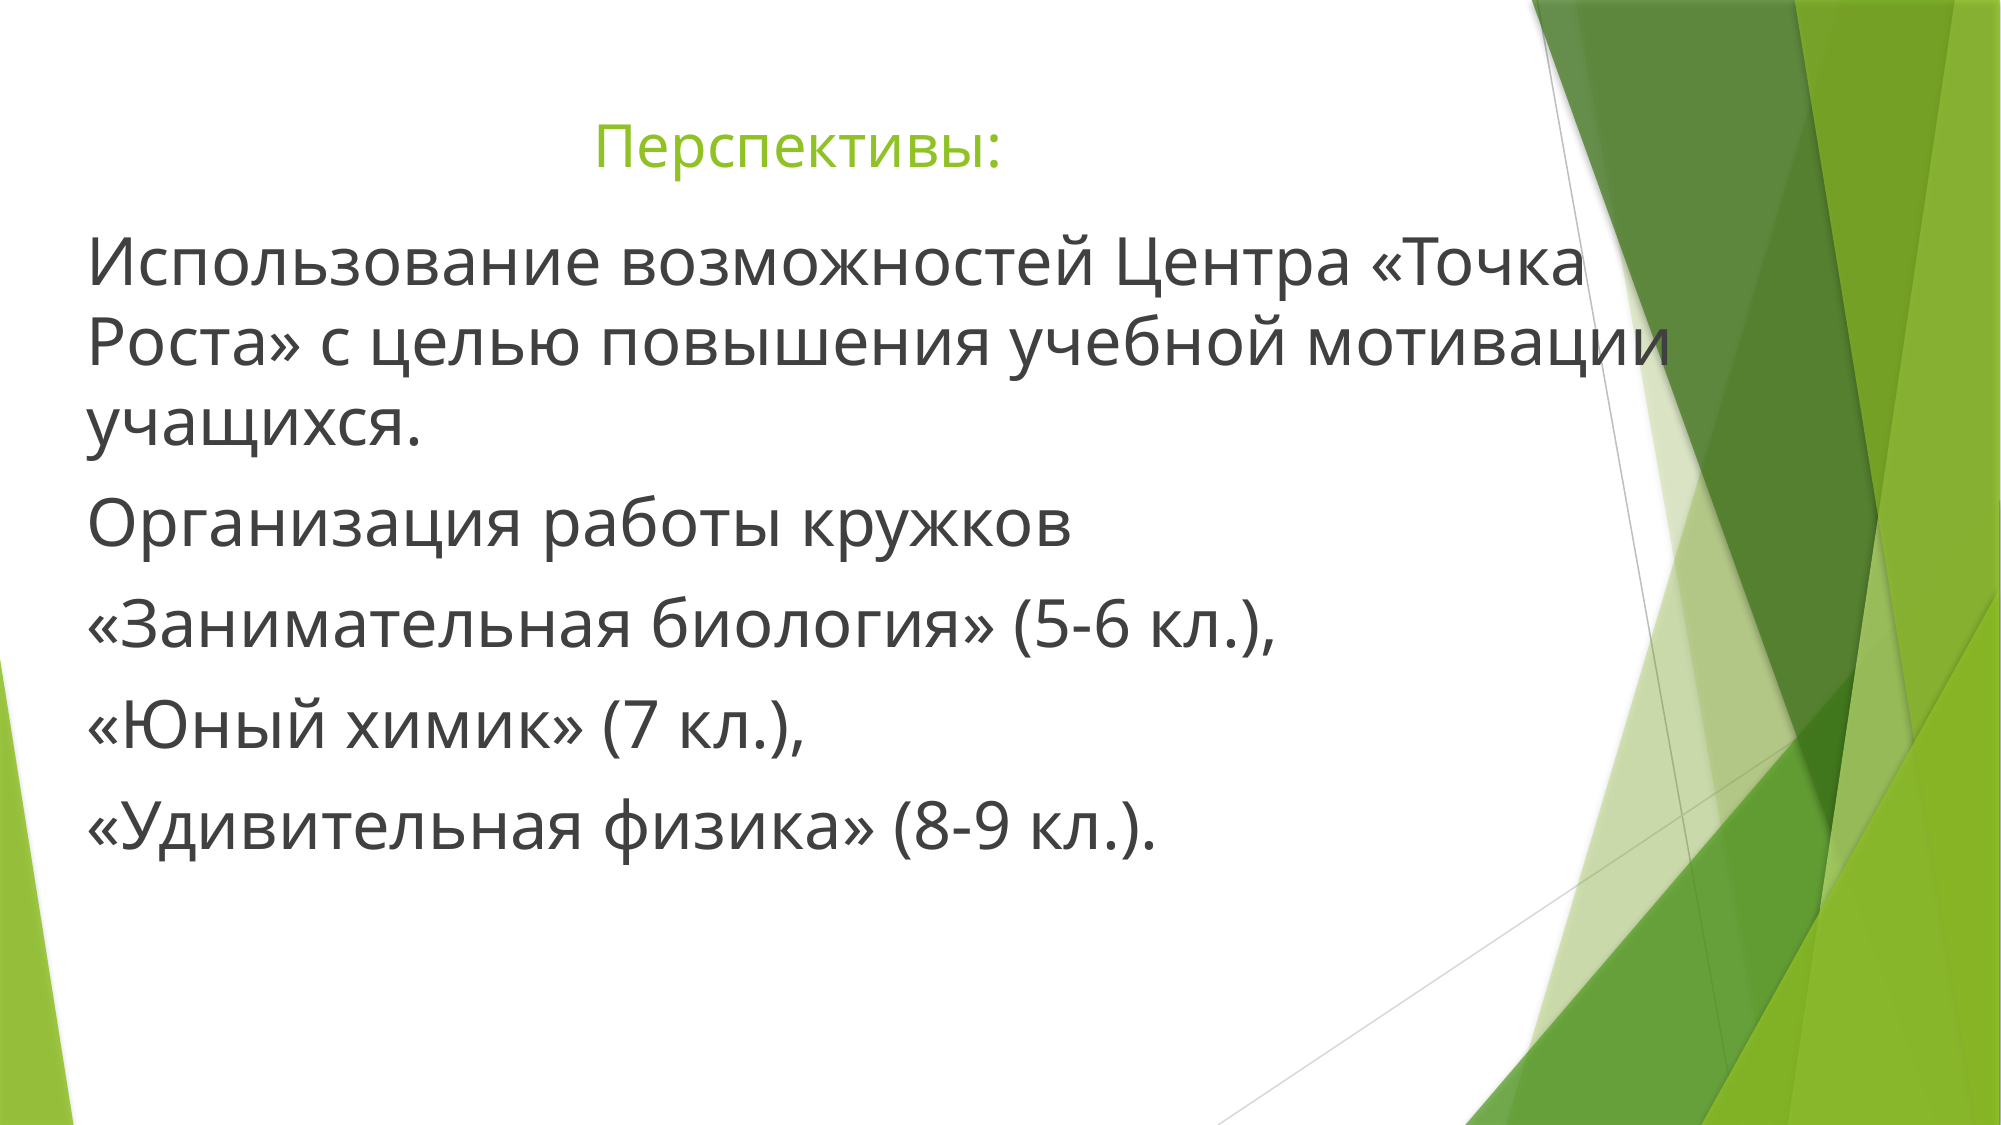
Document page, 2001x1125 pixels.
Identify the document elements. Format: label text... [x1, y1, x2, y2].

title Перспективы: [90, 99, 1522, 188]
list Использование возможностей Центра «Точка Роста» с целью повышения учебной мотивации учащихся. Организация работы кружков «Занимательная биология» (5-6 кл.), «Юный химик» (7 кл.), «Удивительная физика» (8-9 кл.). [71, 211, 1702, 899]
